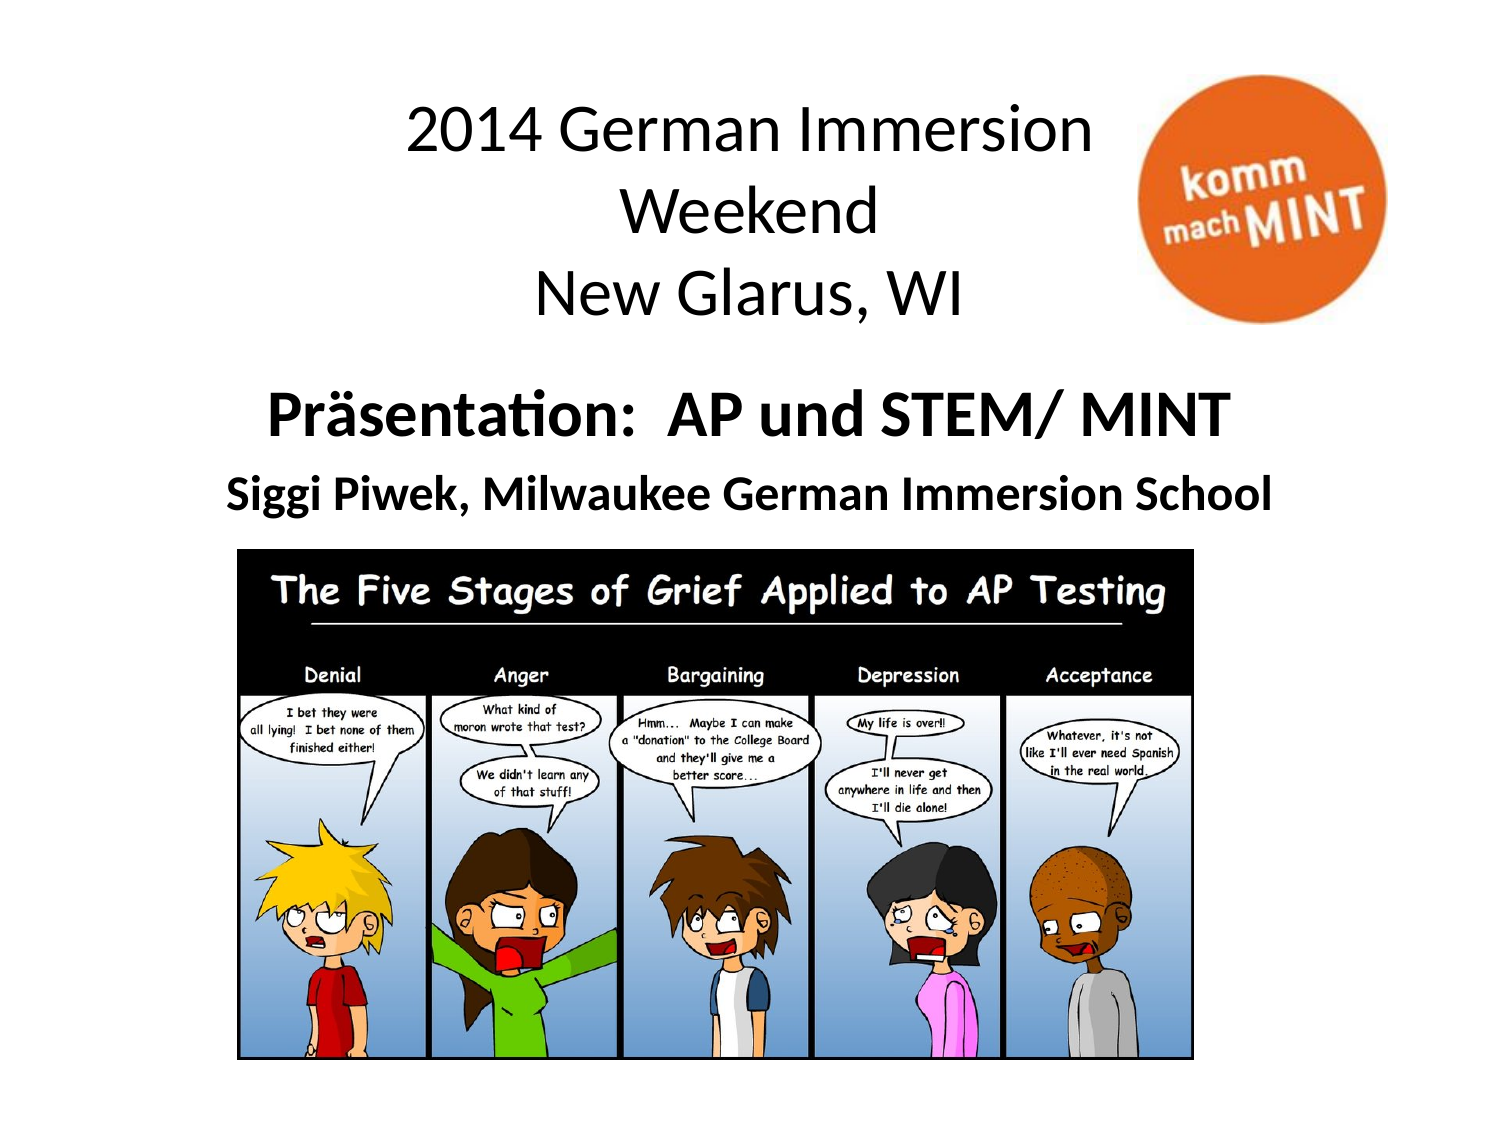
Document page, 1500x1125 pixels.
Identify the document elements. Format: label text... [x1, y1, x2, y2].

picture [1137, 74, 1388, 326]
picture [237, 549, 1194, 1061]
title 2014 German Immersion Weekend New Glarus, WI [112, 75, 1388, 338]
subtitle Präsentation: AP und STEM/ MINT Siggi Piwek, Milwaukee German Immersion School [99, 362, 1400, 1050]
